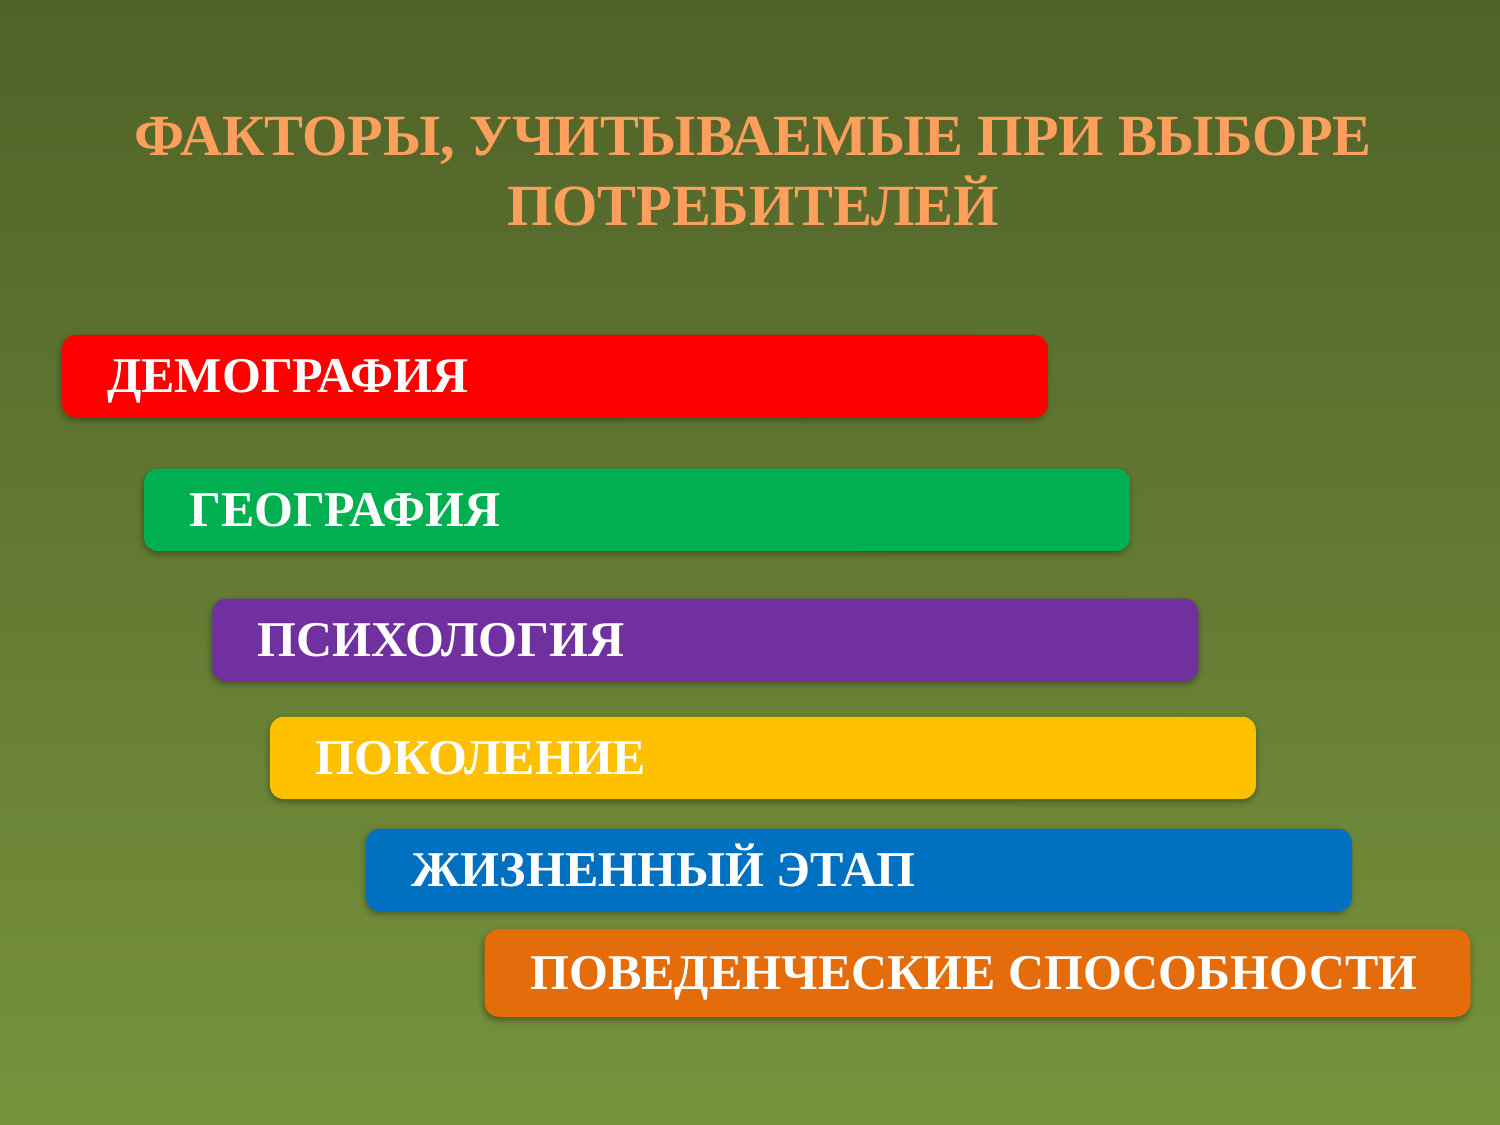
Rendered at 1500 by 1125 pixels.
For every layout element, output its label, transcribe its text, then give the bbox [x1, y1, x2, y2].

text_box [61, 290, 1471, 1125]
text_box ФАКТОРЫ, УЧИТЫВАЕМЫЕ ПРИ ВЫБОРЕ ПОТРЕБИТЕЛЕЙ [62, 89, 1445, 245]
